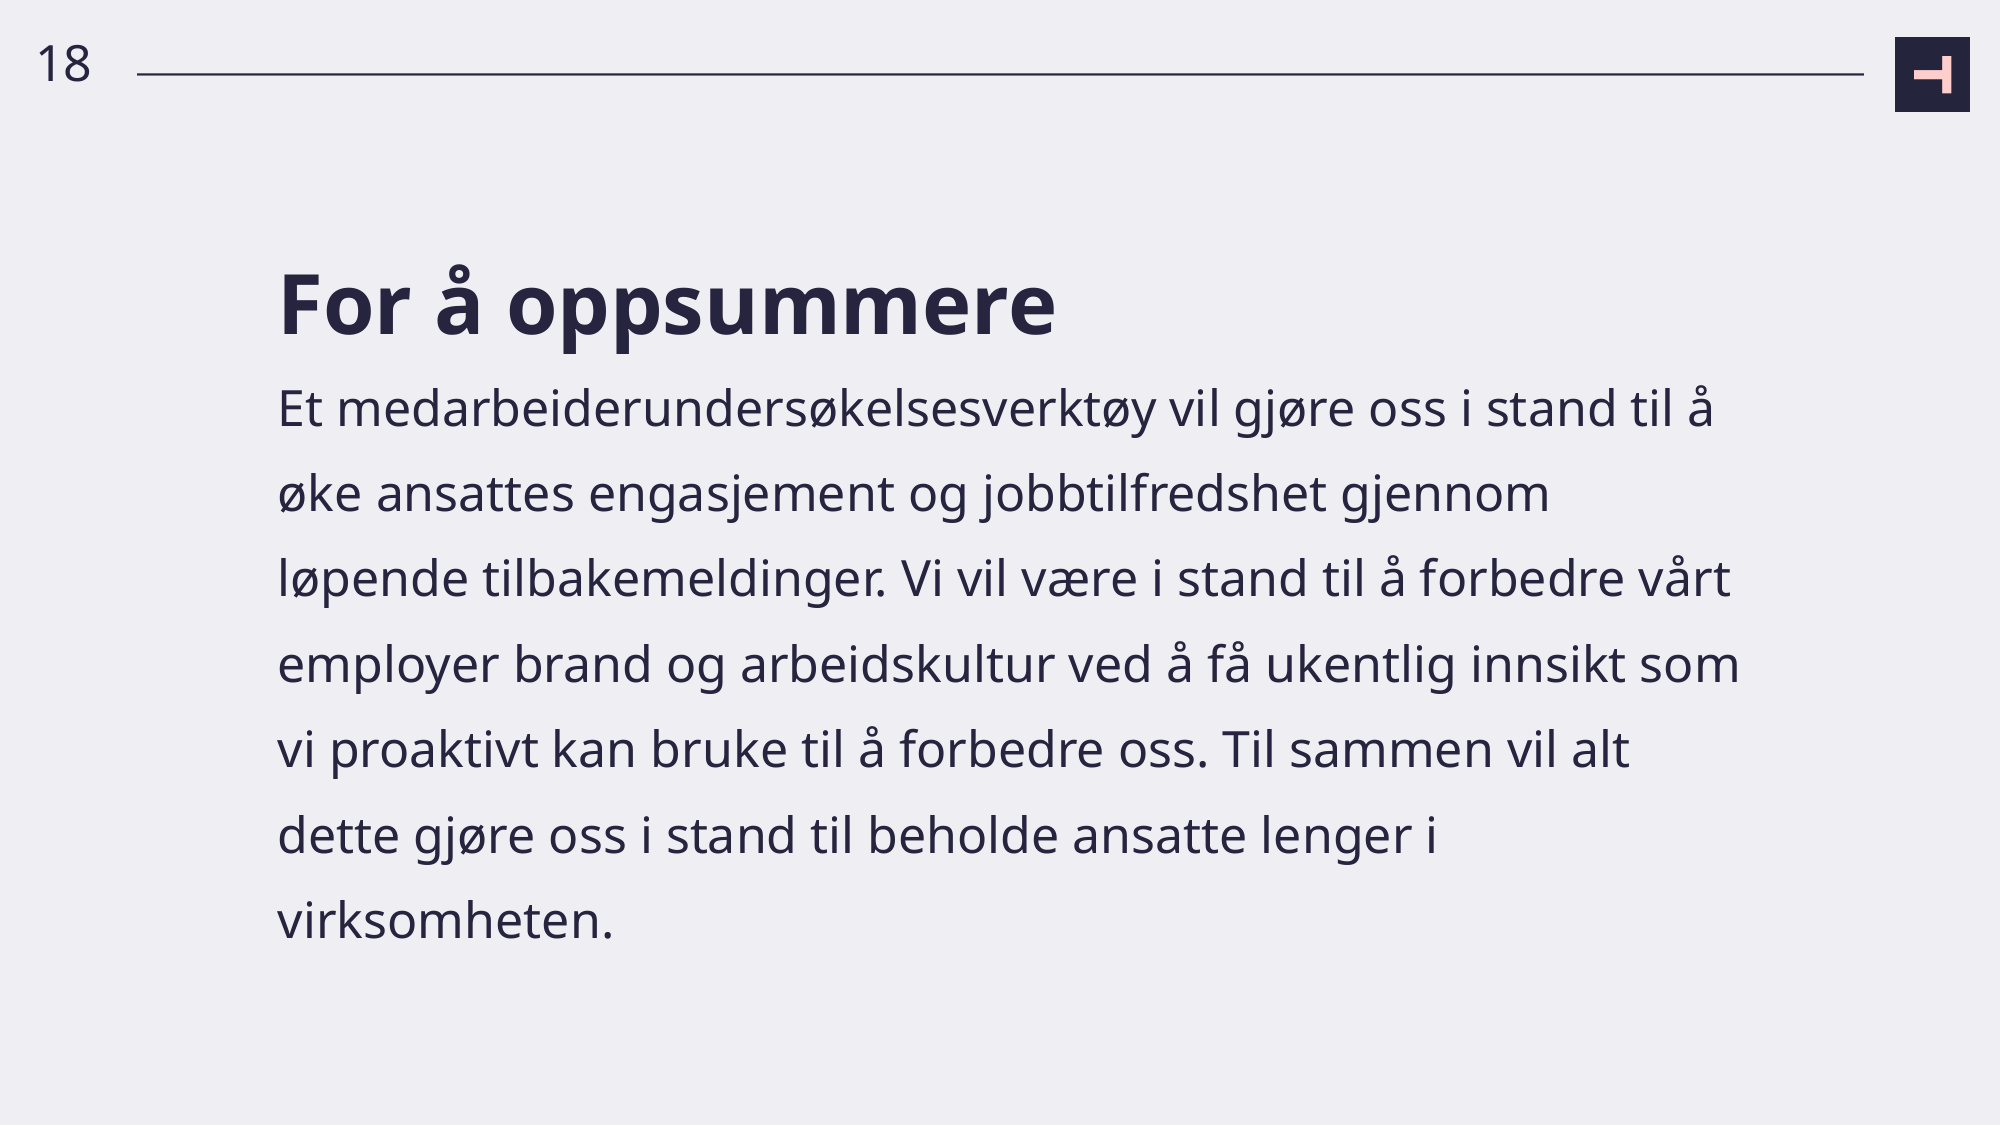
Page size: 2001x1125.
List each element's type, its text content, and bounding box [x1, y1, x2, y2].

slide_number 18 [35, 35, 138, 96]
title For å oppsummere Et medarbeiderundersøkelsesverktøy vil gjøre oss i stand til å øke ansattes engasjement og jobbtilfredshet gjennom løpende tilbakemeldinger. Vi vil være i stand til å forbedre vårt employer brand og arbeidskultur ved å få ukentlig innsikt som vi proaktivt kan bruke til å forbedre oss. Til sammen vil alt dette gjøre oss i stand til beholde ansatte lenger i virksomheten. [277, 247, 1753, 967]
picture [1895, 37, 1970, 112]
